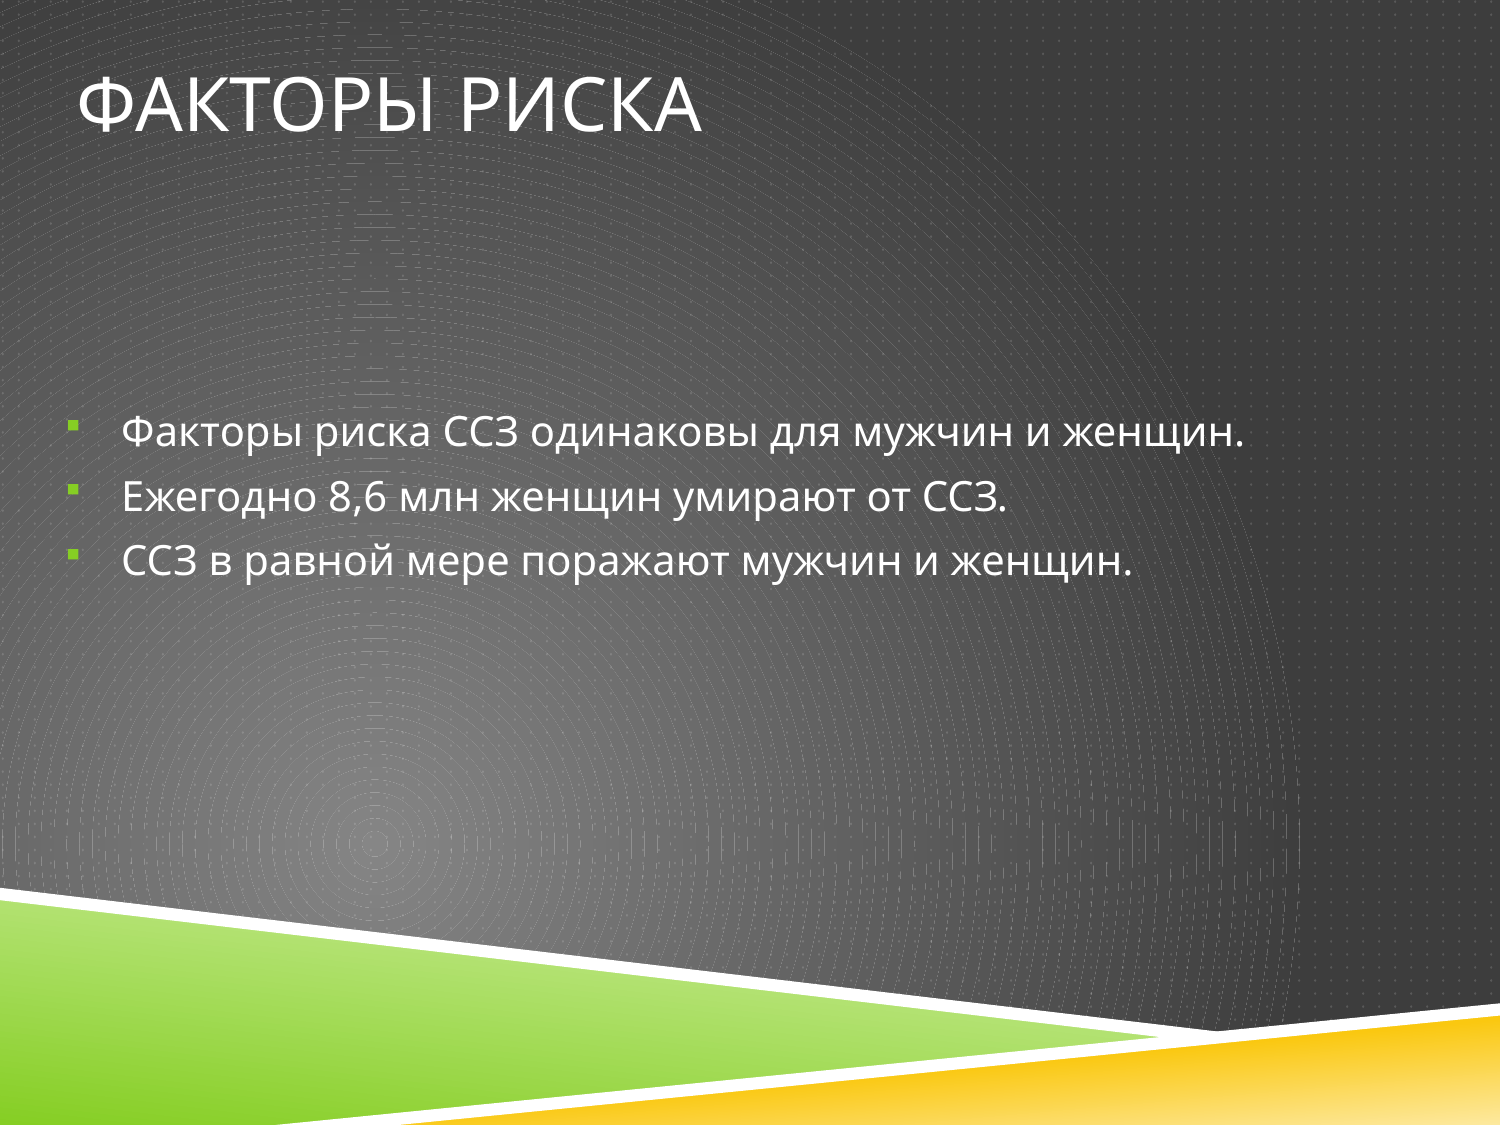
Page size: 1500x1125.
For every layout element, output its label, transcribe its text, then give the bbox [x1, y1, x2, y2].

list Факторы риска ССЗ одинаковы для мужчин и женщин. Ежегодно 8,6 млн женщин умирают от ССЗ. ССЗ в равной мере поражают мужчин и женщин. [64, 397, 1325, 1005]
title Факторы риска [76, 42, 1025, 161]
